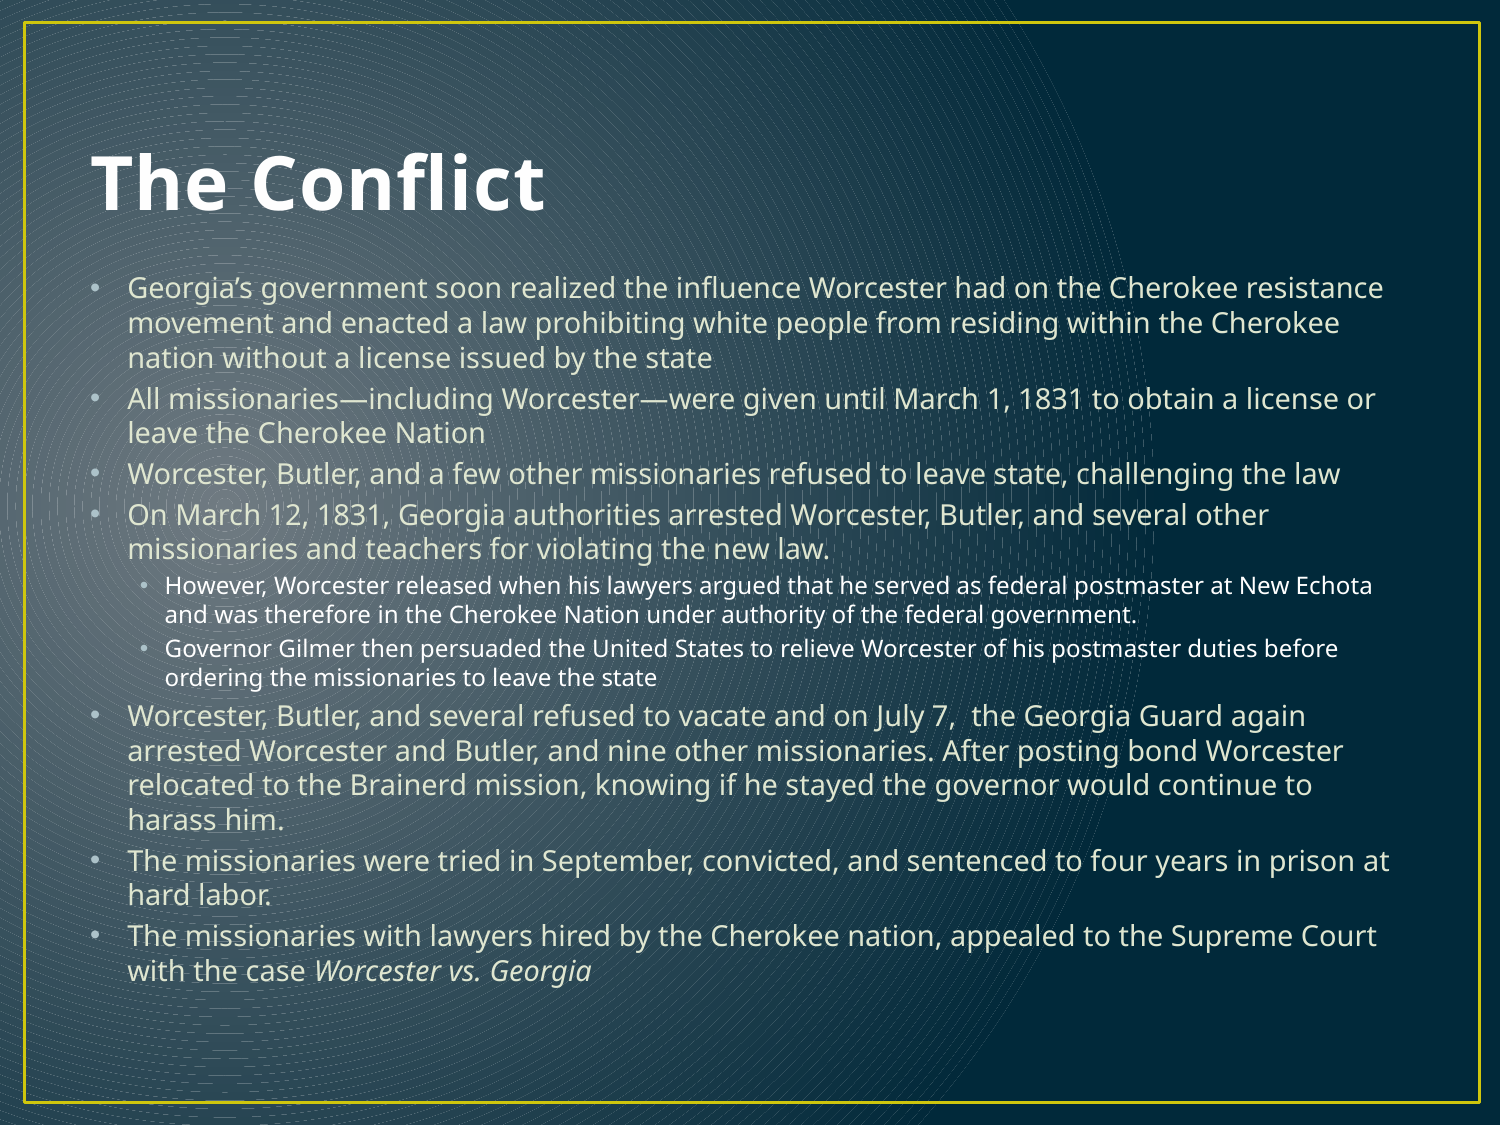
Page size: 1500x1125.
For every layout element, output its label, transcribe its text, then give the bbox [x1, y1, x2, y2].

list Georgia’s government soon realized the influence Worcester had on the Cherokee resistance movement and enacted a law prohibiting white people from residing within the Cherokee nation without a license issued by the state All missionaries—including Worcester—were given until March 1, 1831 to obtain a license or leave the Cherokee Nation Worcester, Butler, and a few other missionaries refused to leave state, challenging the law On March 12, 1831, Georgia authorities arrested Worcester, Butler, and several other missionaries and teachers for violating the new law. However, Worcester released when his lawyers argued that he served as federal postmaster at New Echota and was therefore in the Cherokee Nation under authority of the federal government. Governor Gilmer then persuaded the United States to relieve Worcester of his postmaster duties before ordering the missionaries to leave the state Worcester, Butler, and several refused to vacate and on July 7, the Georgia Guard again arrested Worcester and Butler, and nine other missionaries. After posting bond Worcester relocated to the Brainerd mission, knowing if he stayed the governor would continue to harass him. The missionaries were tried in September, convicted, and sentenced to four years in prison at hard labor. The missionaries with lawyers hired by the Cherokee nation, appealed to the Supreme Court with the case Worcester vs. Georgia [75, 262, 1425, 1005]
title The Conflict [75, 45, 1425, 233]
